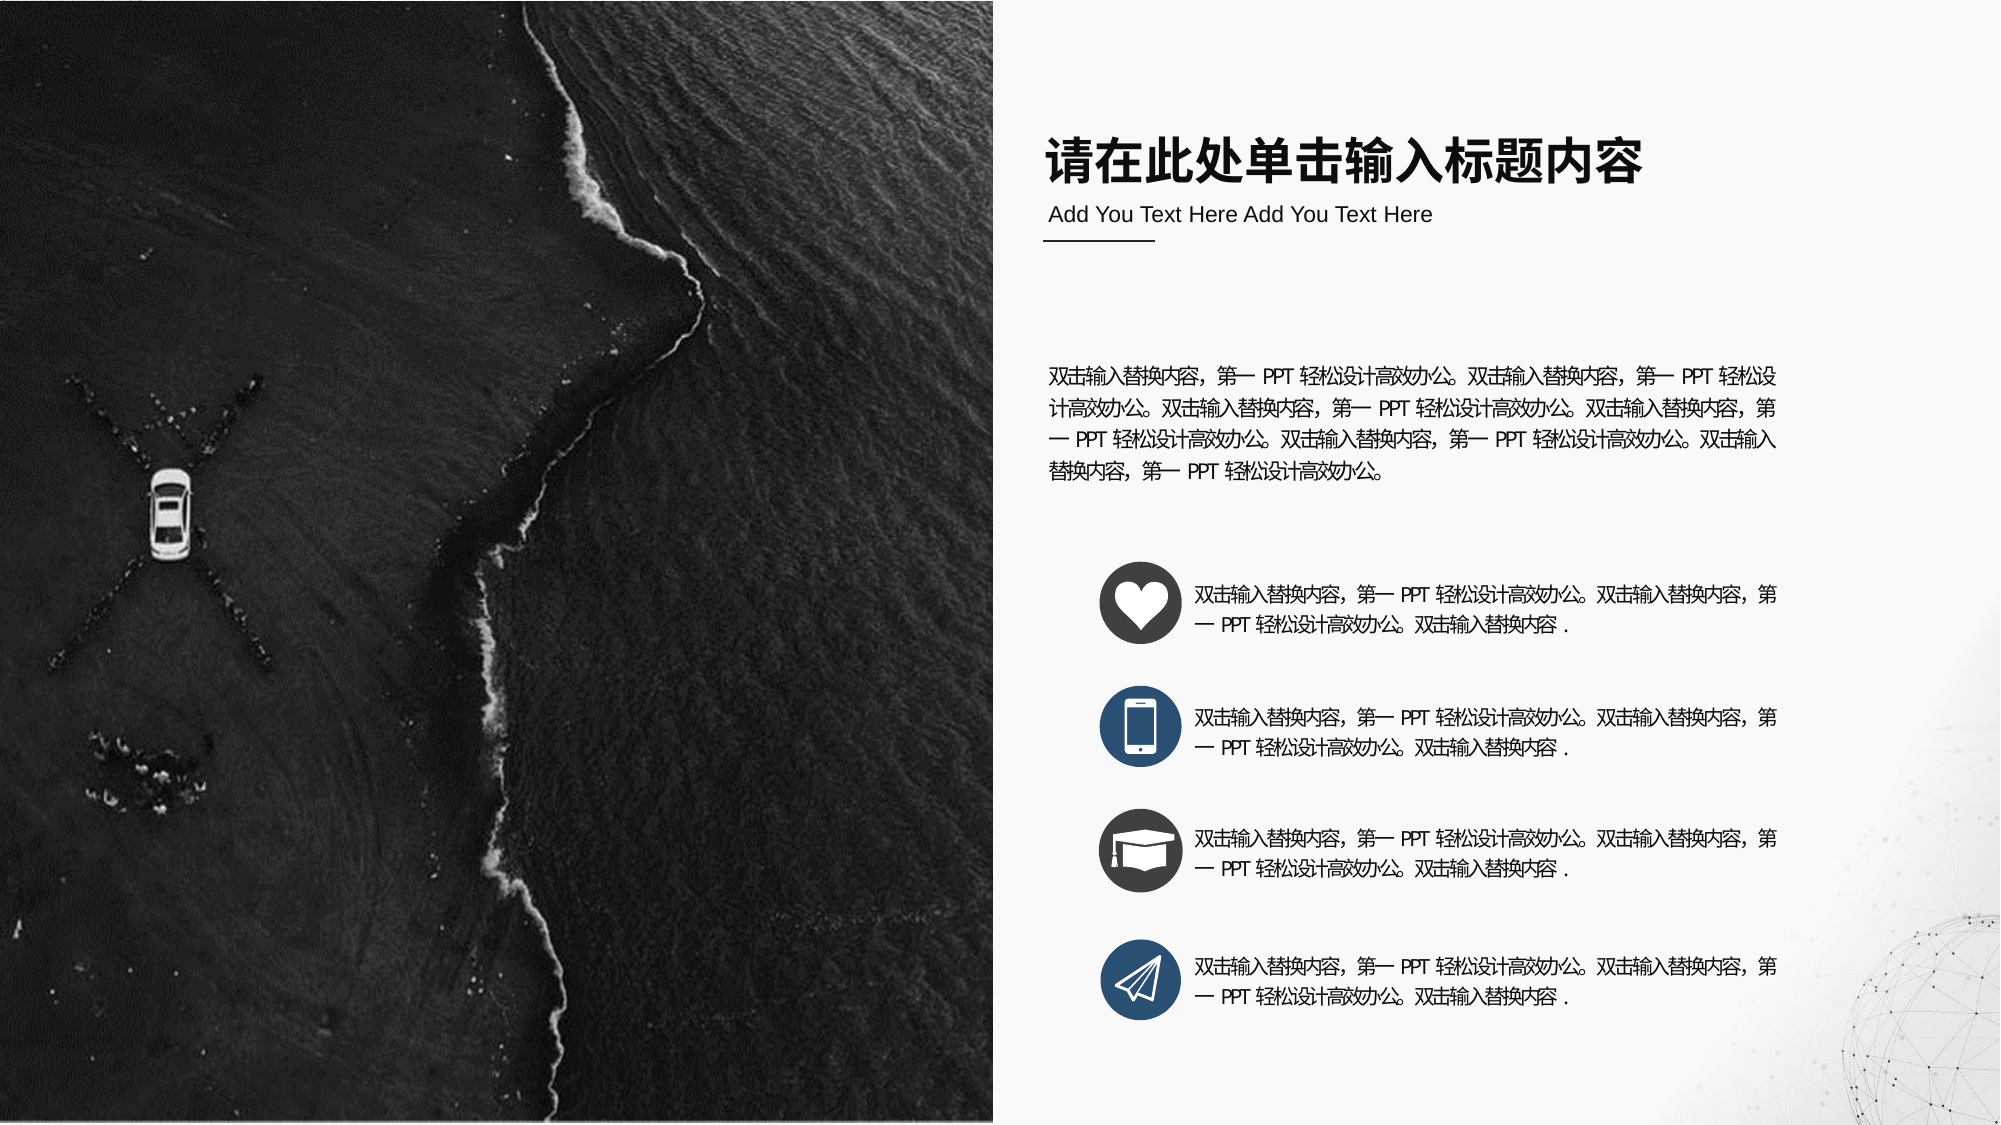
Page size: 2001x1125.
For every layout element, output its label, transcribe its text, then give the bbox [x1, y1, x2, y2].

picture [0, 0, 2000, 1125]
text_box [1094, 556, 1187, 650]
text_box 双击输入替换内容，第一PPT轻松设计高效办公。双击输入替换内容，第一PPT轻松设计高效办公。双击输入替换内容. [1187, 568, 1790, 644]
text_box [1033, 123, 1724, 241]
text_box 双击输入替换内容，第一PPT轻松设计高效办公。双击输入替换内容，第一PPT轻松设计高效办公。双击输入替换内容. [1188, 813, 1790, 889]
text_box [1094, 933, 1187, 1026]
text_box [1099, 685, 1182, 768]
text_box 双击输入替换内容，第一PPT轻松设计高效办公。双击输入替换内容，第一PPT轻松设计高效办公。双击输入替换内容，第一PPT轻松设计高效办公。双击输入替换内容，第一PPT轻松设计高效办公。双击输入替换内容，第一PPT轻松设计高效办公。双击输入替换内容，第一PPT轻松设计高效办公。 [1033, 350, 1790, 491]
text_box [1093, 803, 1188, 898]
text_box 双击输入替换内容，第一PPT轻松设计高效办公。双击输入替换内容，第一PPT轻松设计高效办公。双击输入替换内容. [1182, 692, 1790, 767]
text_box 双击输入替换内容，第一PPT轻松设计高效办公。双击输入替换内容，第一PPT轻松设计高效办公。双击输入替换内容. [1187, 941, 1790, 1017]
